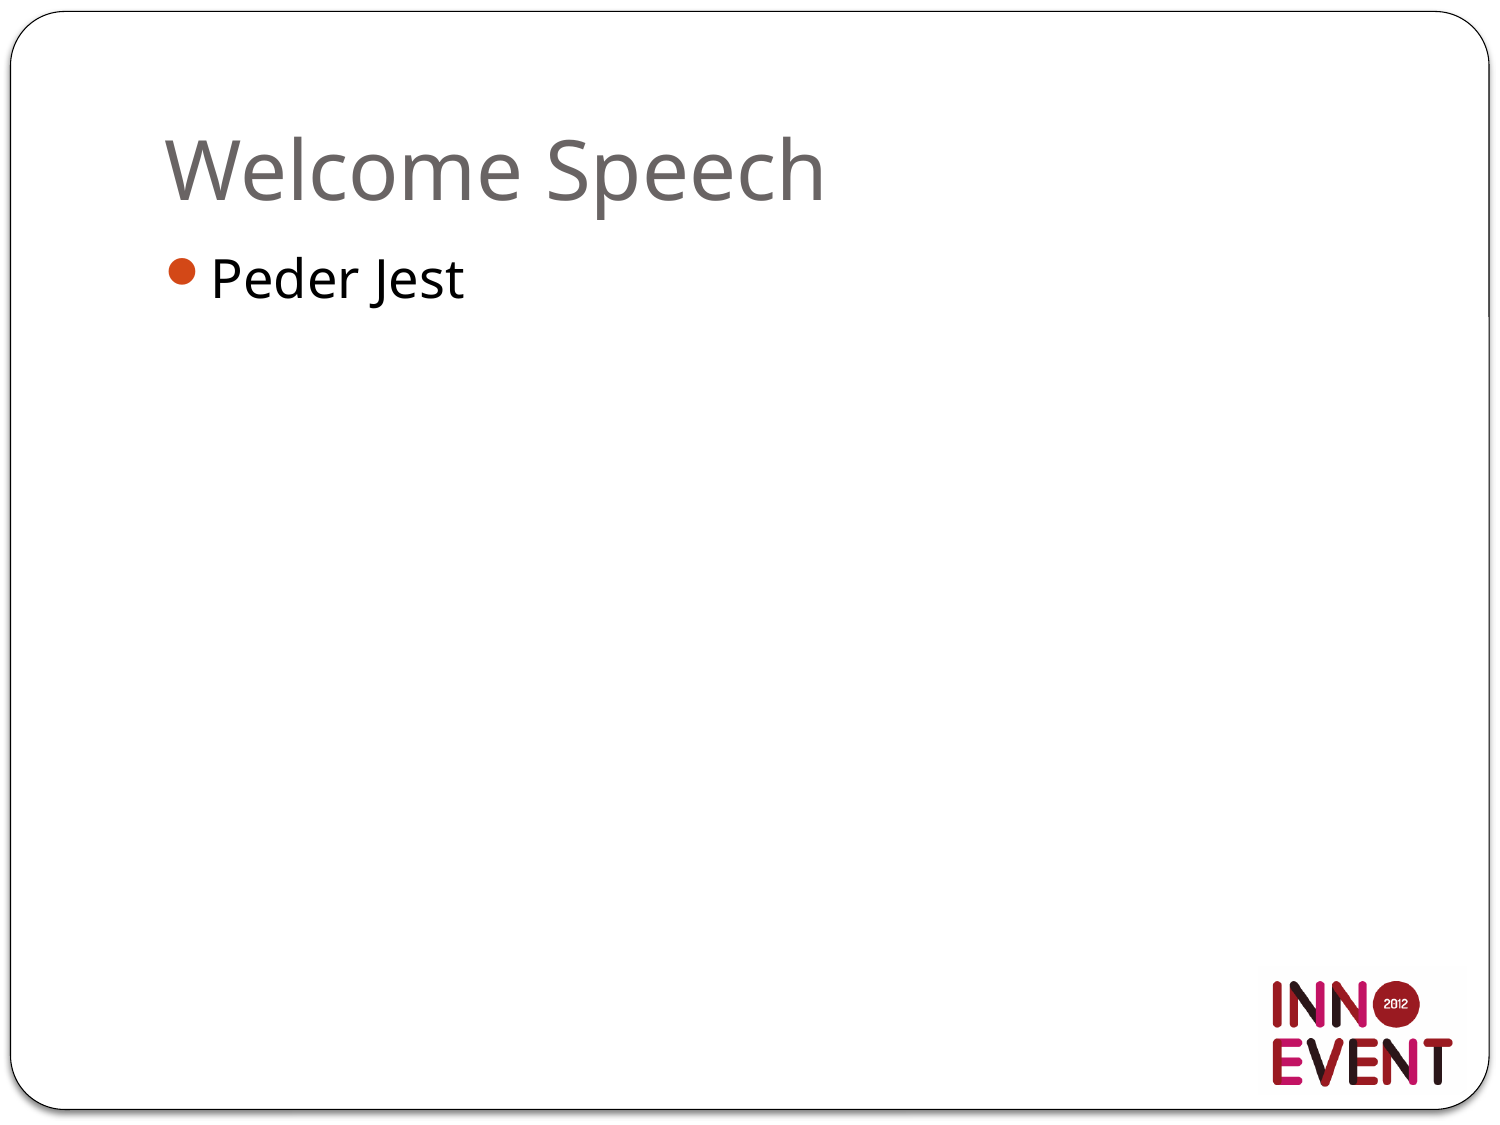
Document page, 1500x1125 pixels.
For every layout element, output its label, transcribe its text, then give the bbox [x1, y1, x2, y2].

list Peder Jest [150, 237, 1425, 988]
title Welcome Speech [150, 45, 1425, 233]
picture [1258, 966, 1467, 1096]
